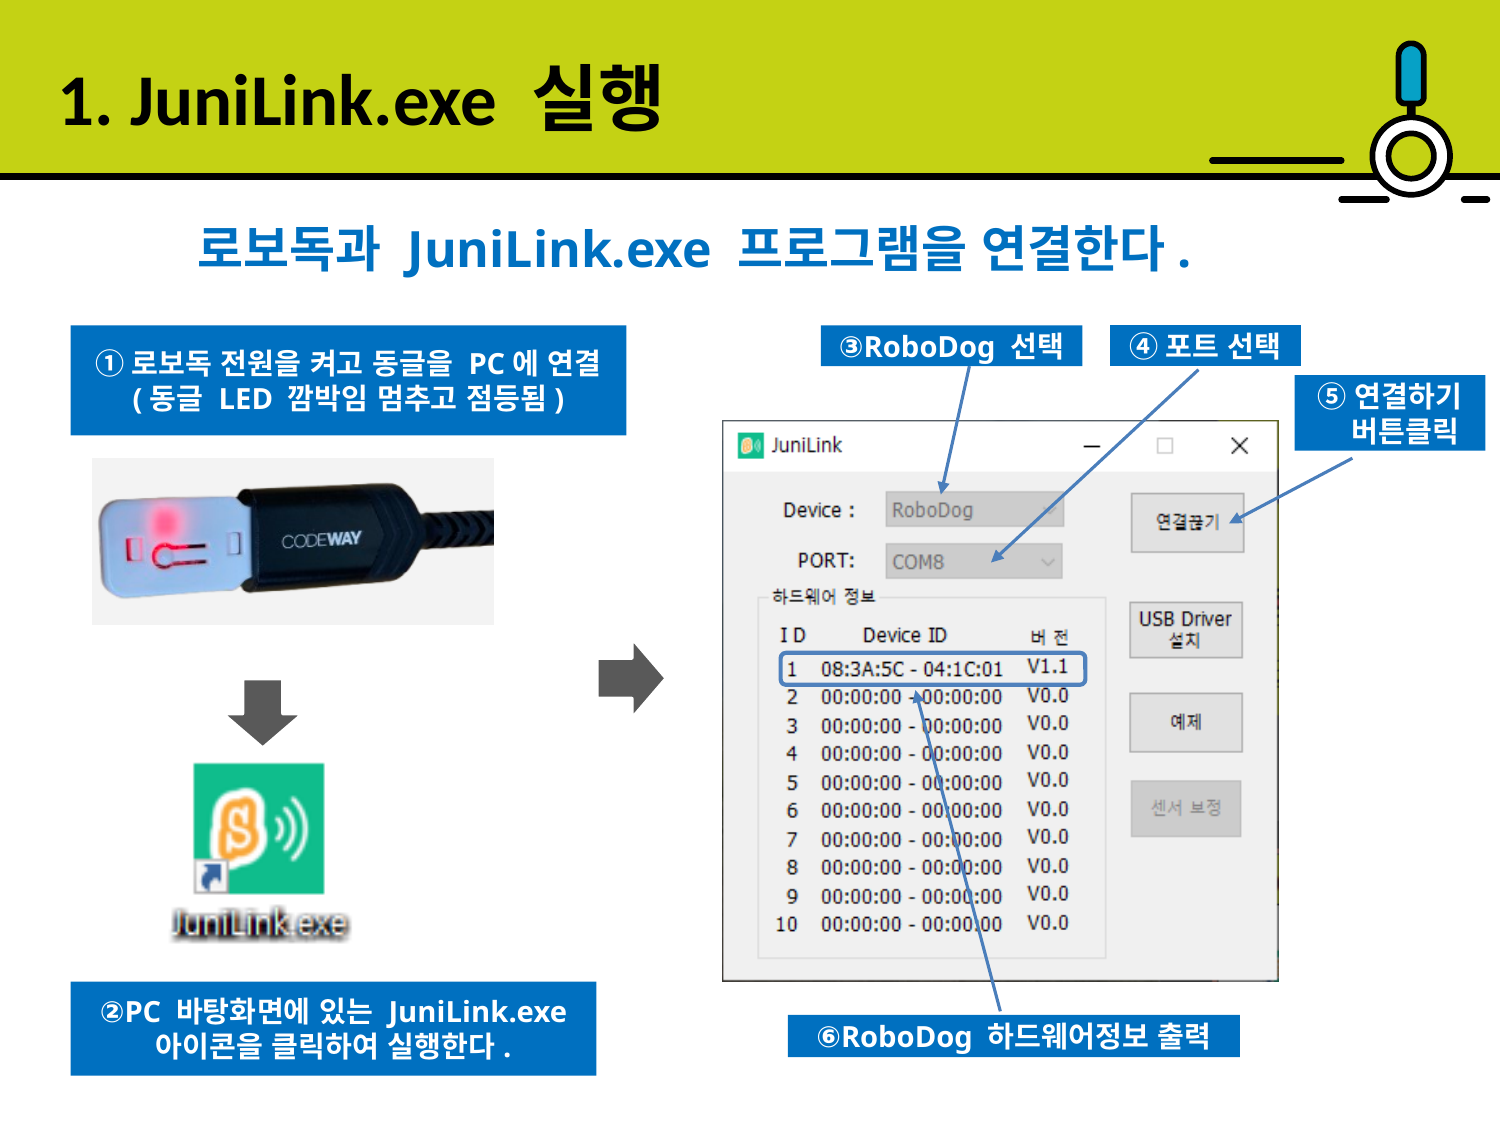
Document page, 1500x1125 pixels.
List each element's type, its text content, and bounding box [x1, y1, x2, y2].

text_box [1228, 458, 1353, 524]
text_box [219, 676, 306, 746]
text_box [940, 365, 970, 495]
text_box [915, 689, 1001, 1012]
text_box ⑤연결하기 버튼클릭 [1293, 373, 1488, 453]
text_box [594, 635, 669, 722]
picture [143, 748, 383, 952]
text_box ③RoboDog 선택 [819, 323, 1084, 368]
text_box 로보독과 JuniLink.exe 프로그램을 연결한다. [182, 209, 1229, 285]
text_box ①로보독 전원을 켜고 동글을 PC에 연결 (동글 LED 깜박임 멈추고 점등됨) [68, 323, 629, 437]
picture [722, 420, 1279, 982]
text_box ④포트 선택 [1108, 323, 1303, 368]
text_box 1. JuniLink.exe 실행 [57, 52, 1014, 140]
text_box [990, 369, 1199, 563]
picture [92, 457, 494, 625]
text_box ⑥RoboDog 하드웨어정보 출력 [786, 1013, 1242, 1059]
text_box ②PC 바탕화면에 있는 JuniLink.exe 아이콘을 클릭하여 실행한다. [69, 979, 598, 1078]
